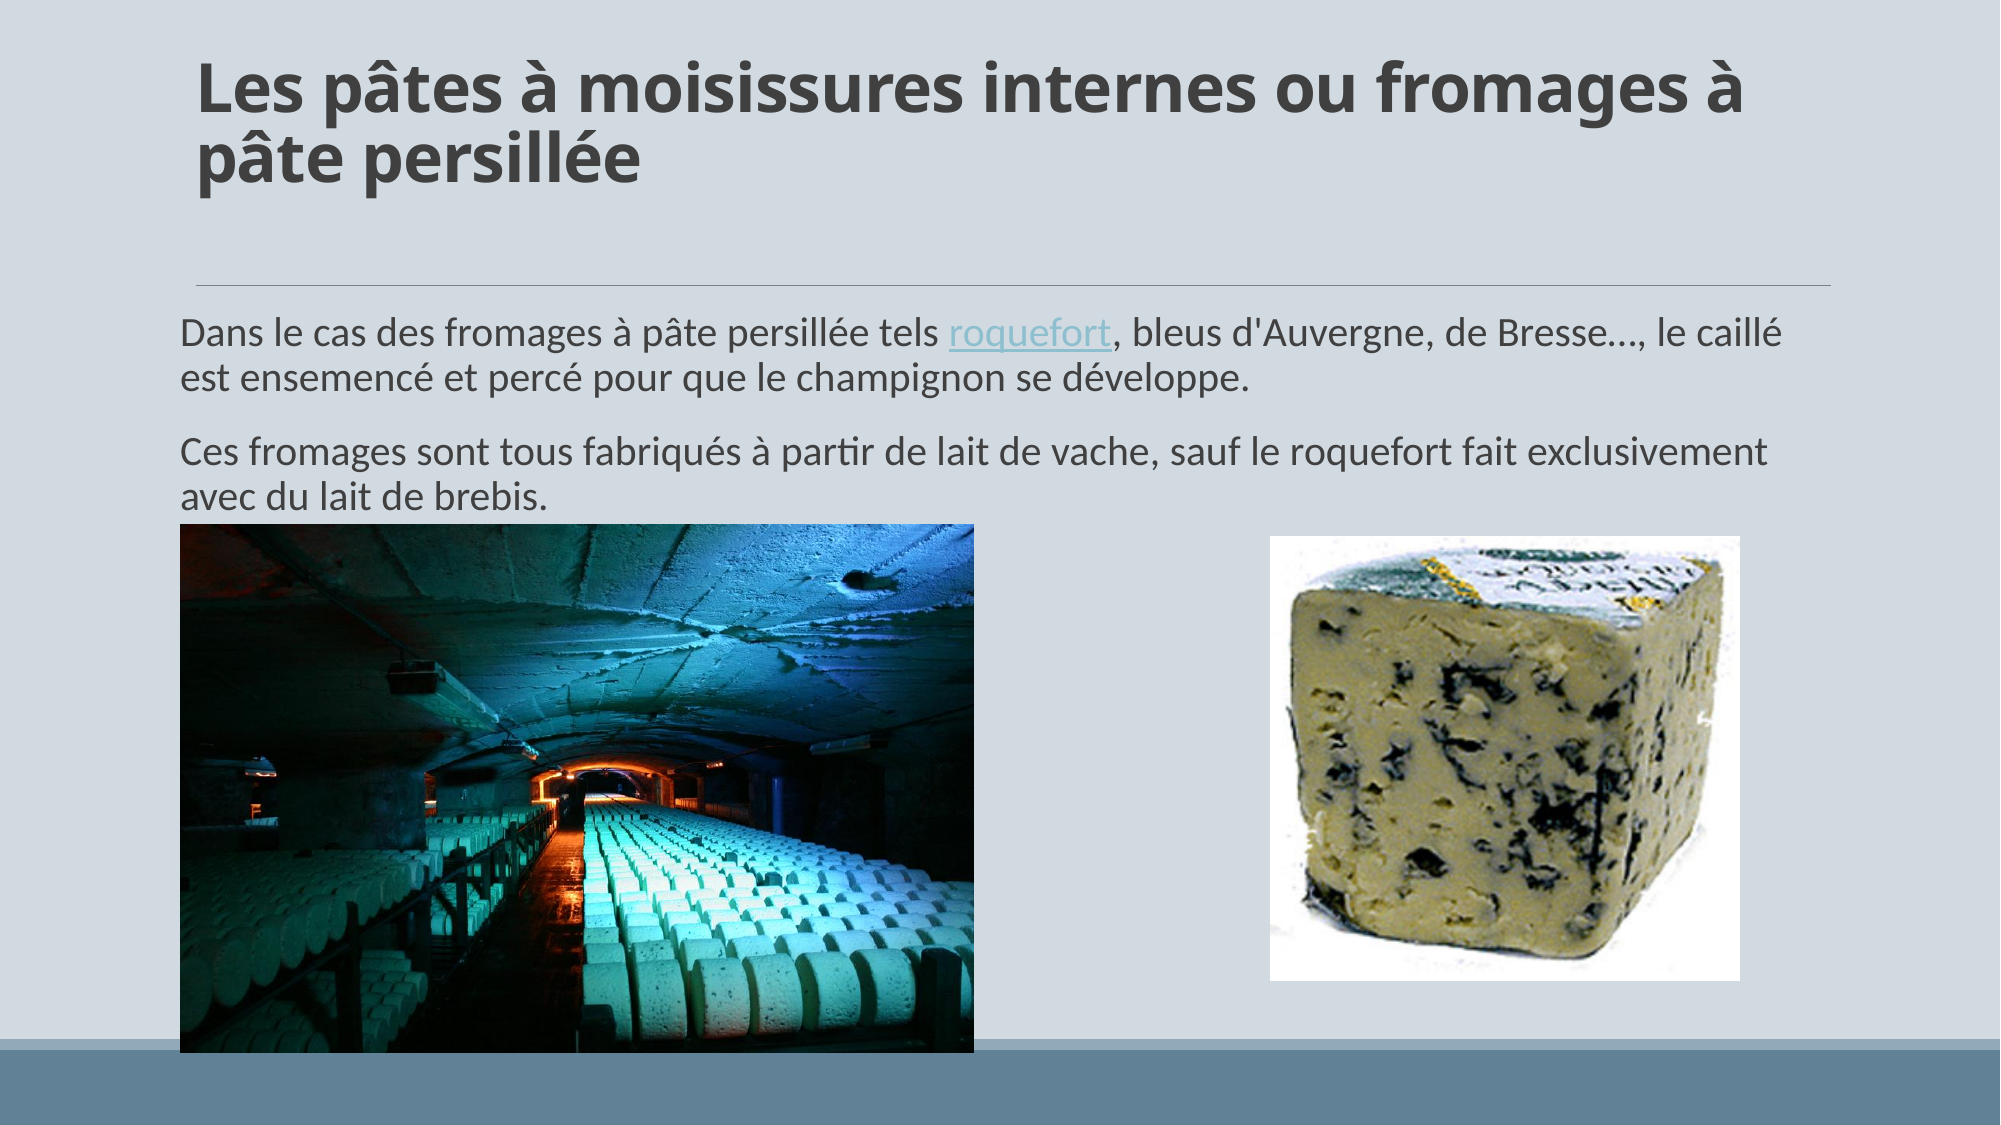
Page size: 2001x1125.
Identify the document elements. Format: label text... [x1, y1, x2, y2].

list Dans le cas des fromages à pâte persillée tels roquefort, bleus d'Auvergne, de Bresse…, le caillé est ensemencé et percé pour que le champignon se développe. Ces fromages sont tous fabriqués à partir de lait de vache, sauf le roquefort fait exclusivement avec du lait de brebis. [180, 302, 1830, 963]
title Les pâtes à moisissures internes ou fromages à pâte persillée [180, 47, 1830, 285]
picture [179, 523, 974, 1054]
picture [1269, 536, 1740, 981]
